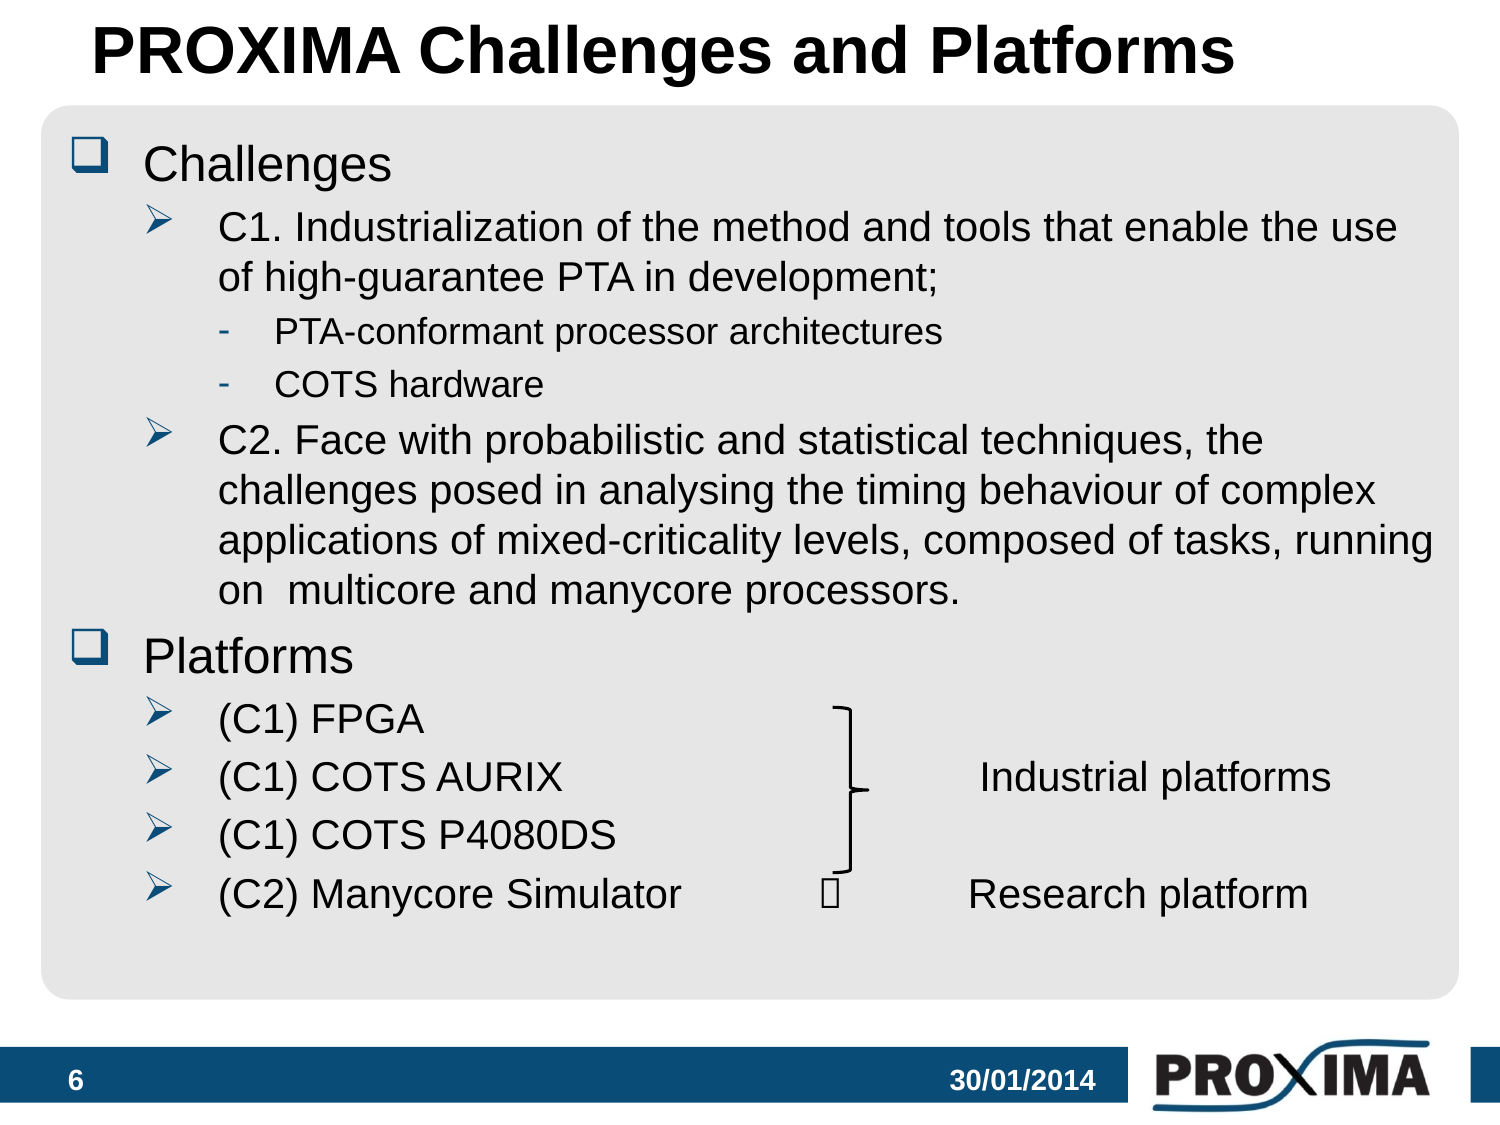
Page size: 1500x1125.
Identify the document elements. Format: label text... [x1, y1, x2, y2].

title PROXIMA Challenges and Platforms [76, 0, 1459, 101]
picture [1149, 1034, 1434, 1115]
text_box [832, 706, 869, 874]
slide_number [53, 1053, 1117, 1103]
list Challenges C1. Industrialization of the method and tools that enable the use of high-guarantee PTA in development; PTA-conformant processor architectures COTS hardware C2. Face with probabilistic and statistical techniques, the challenges posed in analysing the timing behaviour of complex applications of mixed-criticality levels, composed of tasks, running on multicore and manycore processors. Platforms (C1) FPGA (C1) COTS AURIX Industrial platforms (C1) COTS P4080DS (C2) Manycore Simulator  Research platform [53, 101, 1459, 1000]
